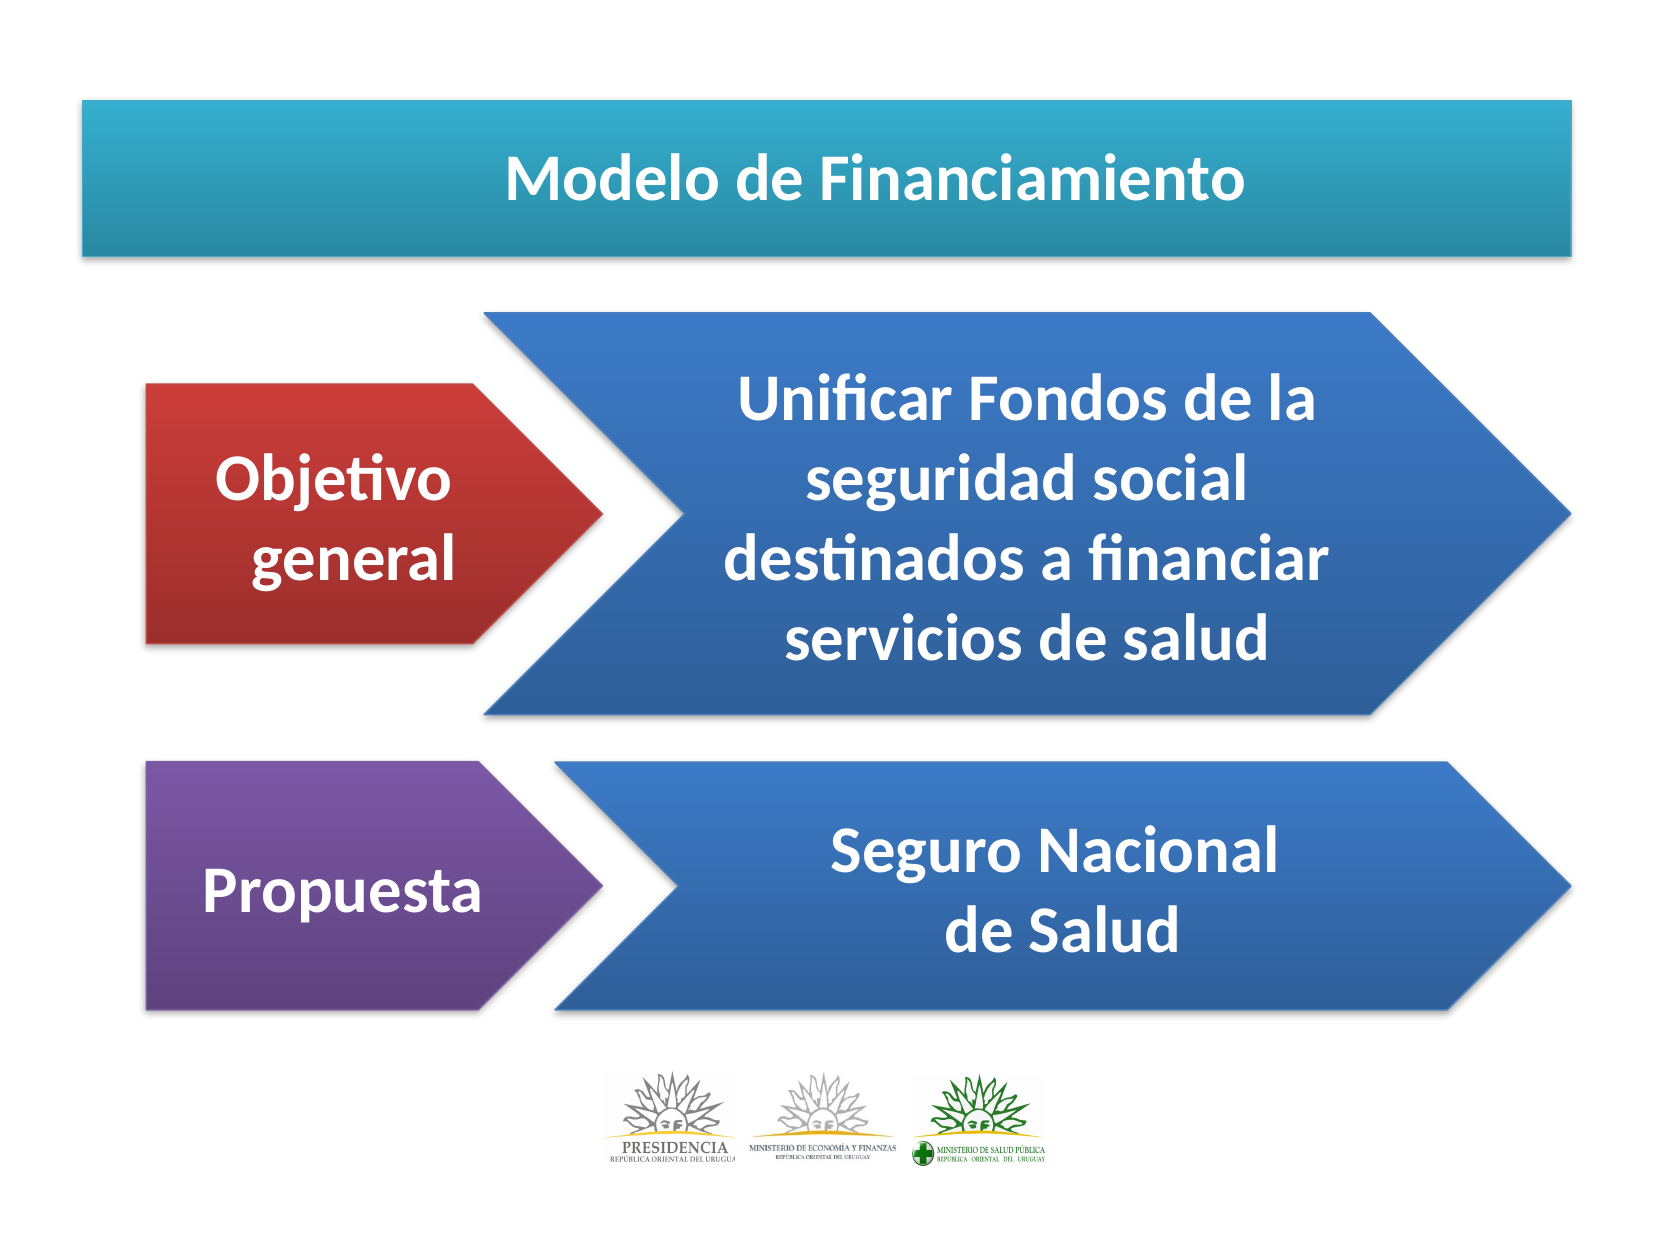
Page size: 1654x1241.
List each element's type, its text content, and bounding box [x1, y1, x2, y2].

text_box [602, 1045, 1045, 1190]
title Modelo de Financiamiento [82, 100, 1572, 257]
text_box Propuesta [145, 760, 603, 1011]
text_box Objetivo general [145, 383, 603, 645]
text_box Unificar Fondos de la seguridad social destinados a financiar servicios de salud [483, 312, 1572, 716]
text_box Seguro Nacional de Salud [554, 761, 1572, 1011]
